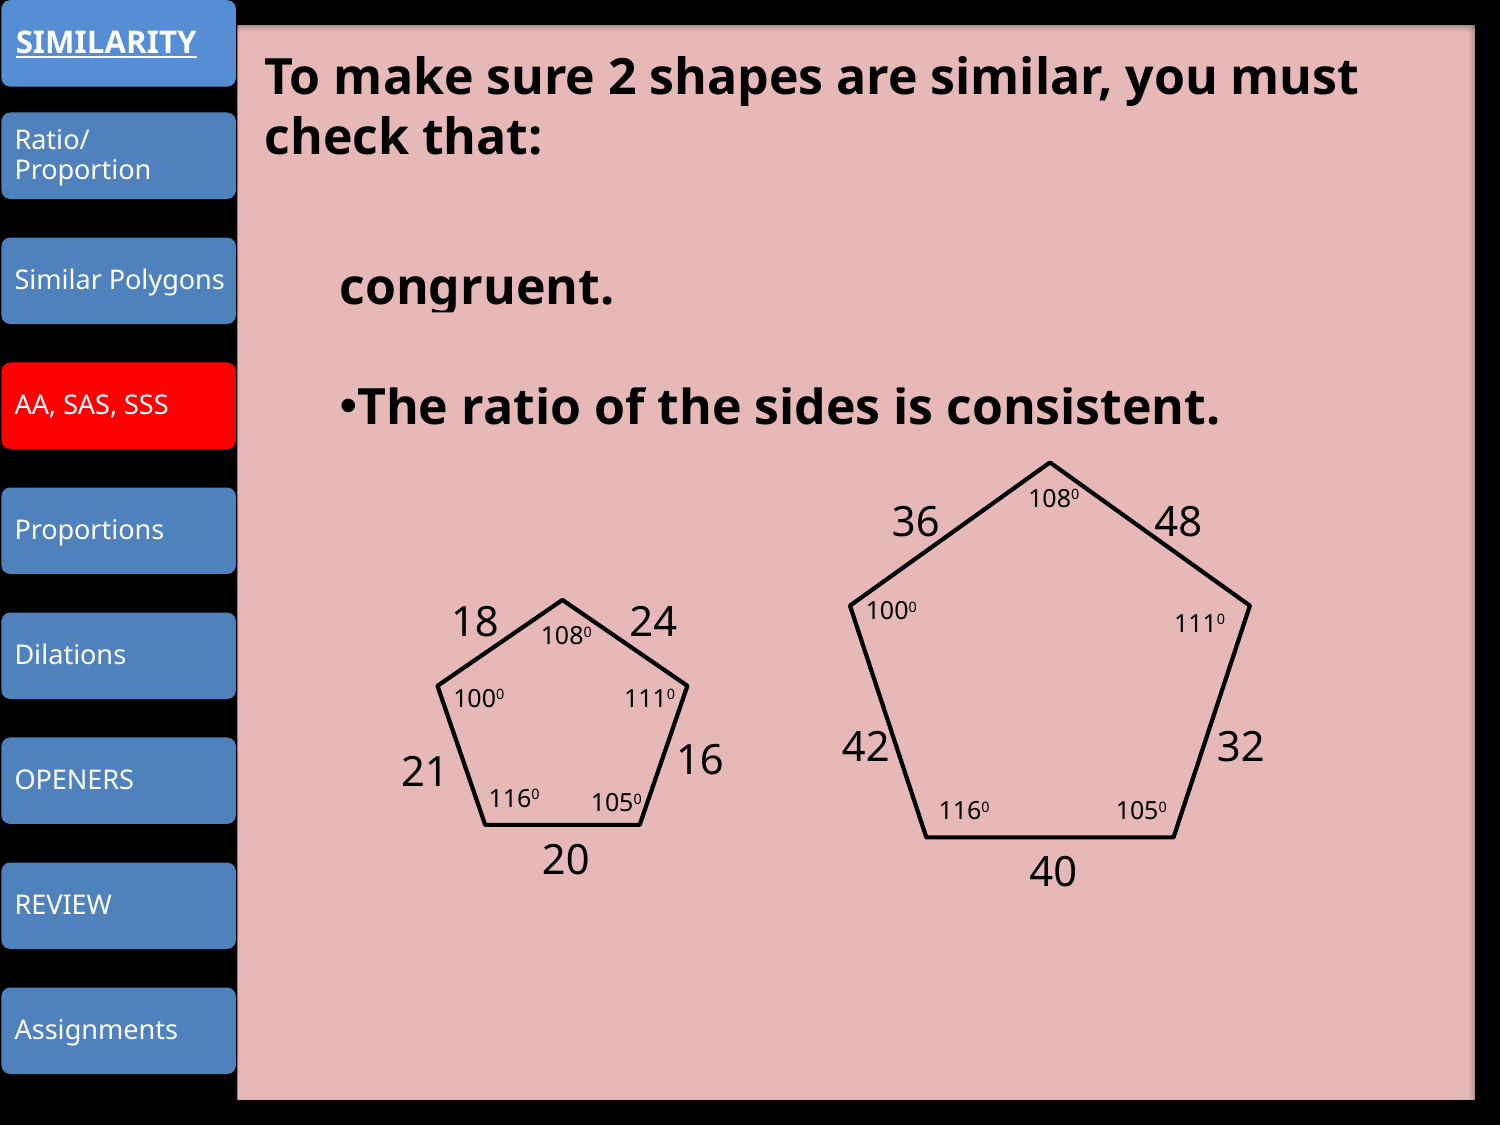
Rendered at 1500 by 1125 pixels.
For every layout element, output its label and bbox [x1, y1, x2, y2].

text_box [0, 0, 238, 1125]
text_box [238, 0, 1500, 1125]
